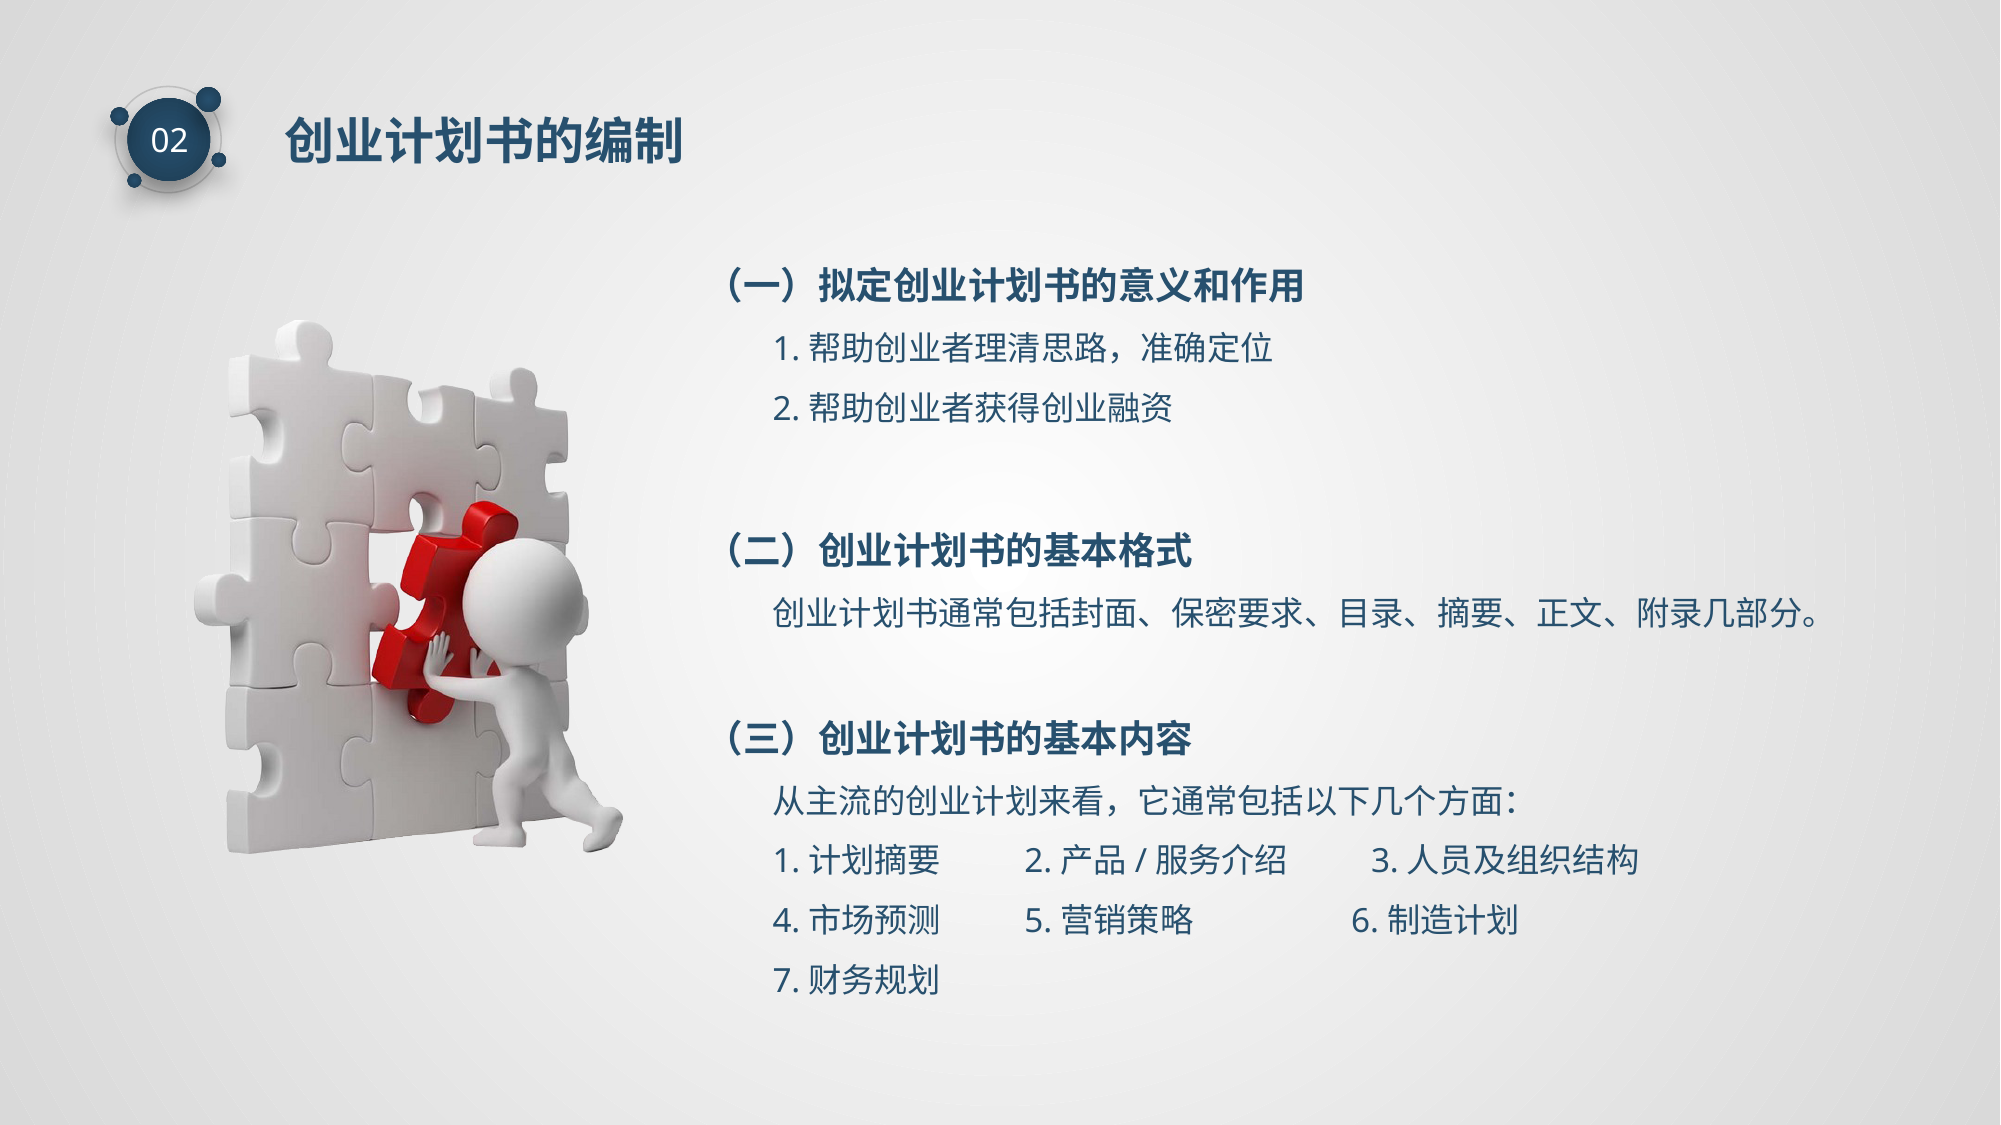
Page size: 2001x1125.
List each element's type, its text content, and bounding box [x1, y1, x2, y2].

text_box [110, 86, 226, 193]
text_box （三）创业计划书的基本内容 从主流的创业计划来看，它通常包括以下几个方面： 1.计划摘要 2.产品/服务介绍 3.人员及组织结构 4.市场预测 5.营销策略 6.制造计划 7.财务规划 [691, 684, 1868, 1007]
text_box （二）创业计划书的基本格式 创业计划书通常包括封面、保密要求、目录、摘要、正文、附录几部分。 [722, 497, 1868, 640]
text_box （一）拟定创业计划书的意义和作用 1.帮助创业者理清思路，准确定位 2.帮助创业者获得创业融资 [691, 232, 1797, 495]
picture [110, 278, 722, 941]
text_box 创业计划书的编制 [270, 101, 700, 177]
